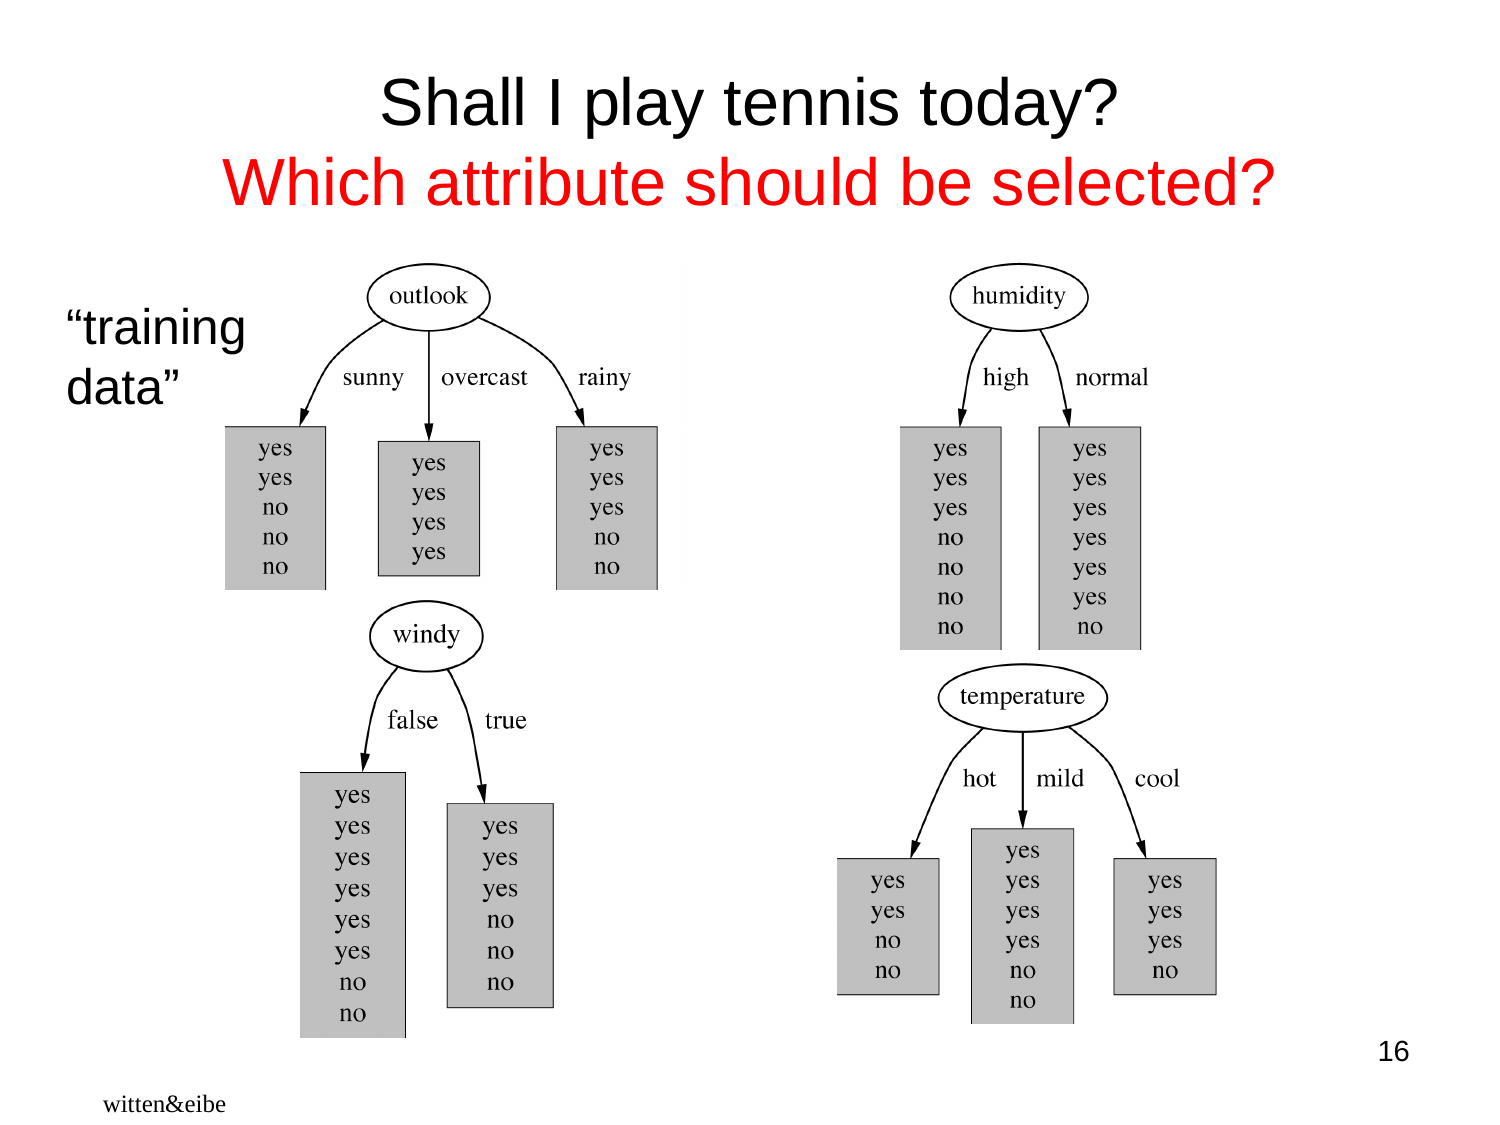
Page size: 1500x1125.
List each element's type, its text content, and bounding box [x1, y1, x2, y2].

picture [899, 262, 1192, 651]
text_box “training data” [51, 287, 219, 423]
picture [299, 599, 573, 1038]
picture [837, 662, 1238, 1024]
text_box witten&eibe [88, 1079, 242, 1125]
title Shall I play tennis today? Which attribute should be selected? [75, 45, 1425, 233]
slide_number 16 [1074, 1024, 1426, 1103]
picture [224, 262, 688, 590]
